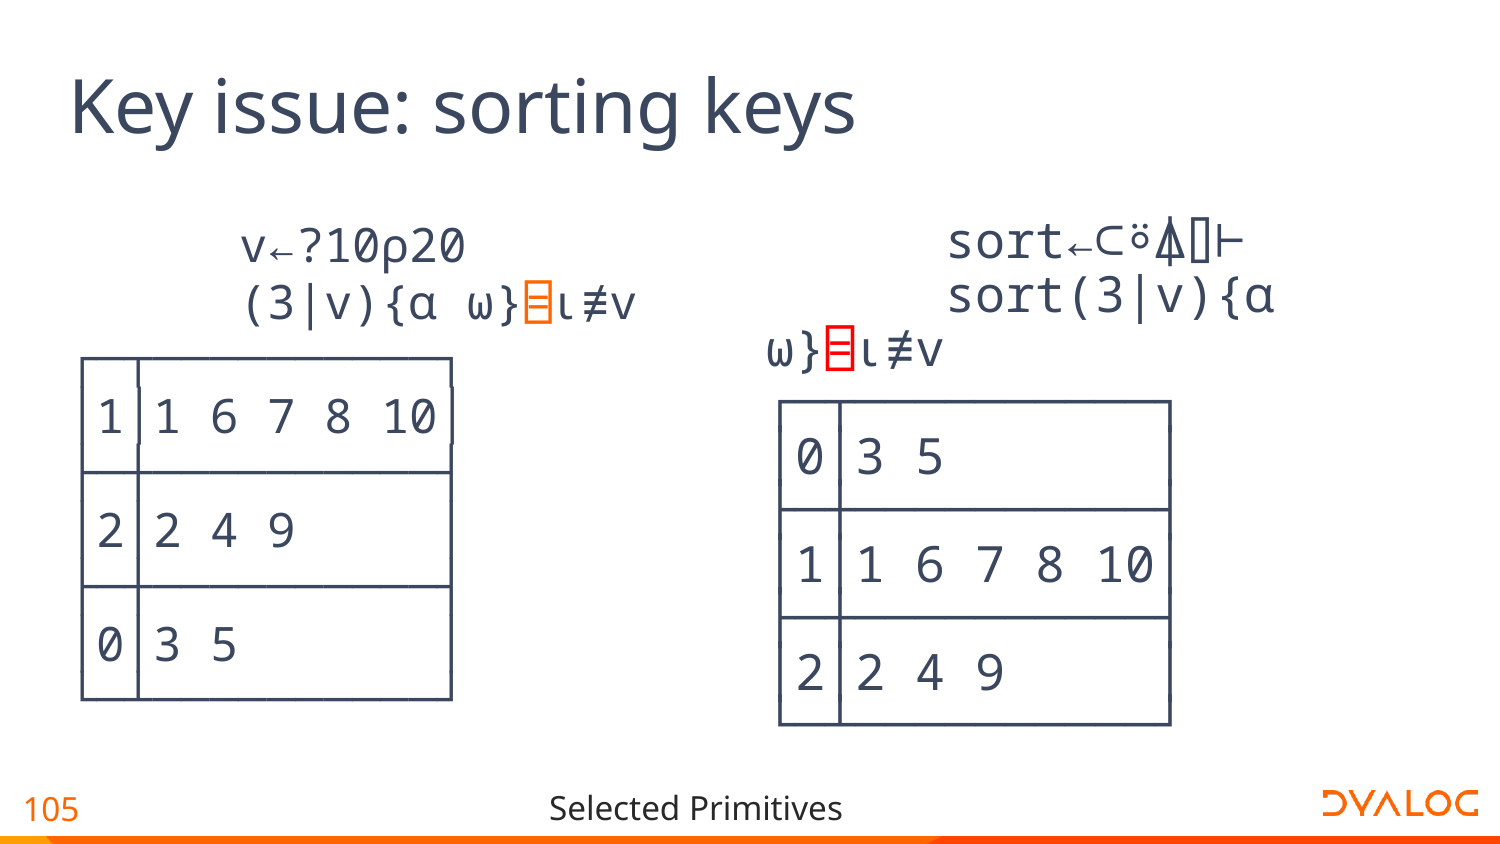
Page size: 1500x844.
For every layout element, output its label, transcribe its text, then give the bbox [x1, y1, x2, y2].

list v←?10⍴20 (3|v){⍺ ⍵}⌸⍳≢v ┌─┬──────────┐ │1│1 6 7 8 10│ ├─┼──────────┤ │2│2 4 9 │ ├─┼──────────┤ │0│3 5 │ └─┴──────────┘ [53, 207, 727, 740]
picture [0, 836, 1500, 844]
title Key issue: sorting keys [53, 43, 1453, 157]
picture [1323, 790, 1478, 816]
list sort←⊂⍤⍋⌷⊢ sort(3|v){⍺ ⍵}⌸⍳≢v ┌─┬──────────┐ │0│3 5 │ ├─┼──────────┤ │1│1 6 7 8 10│ ├─┼──────────┤ │2│2 4 9 │ └─┴──────────┘ [750, 207, 1500, 740]
